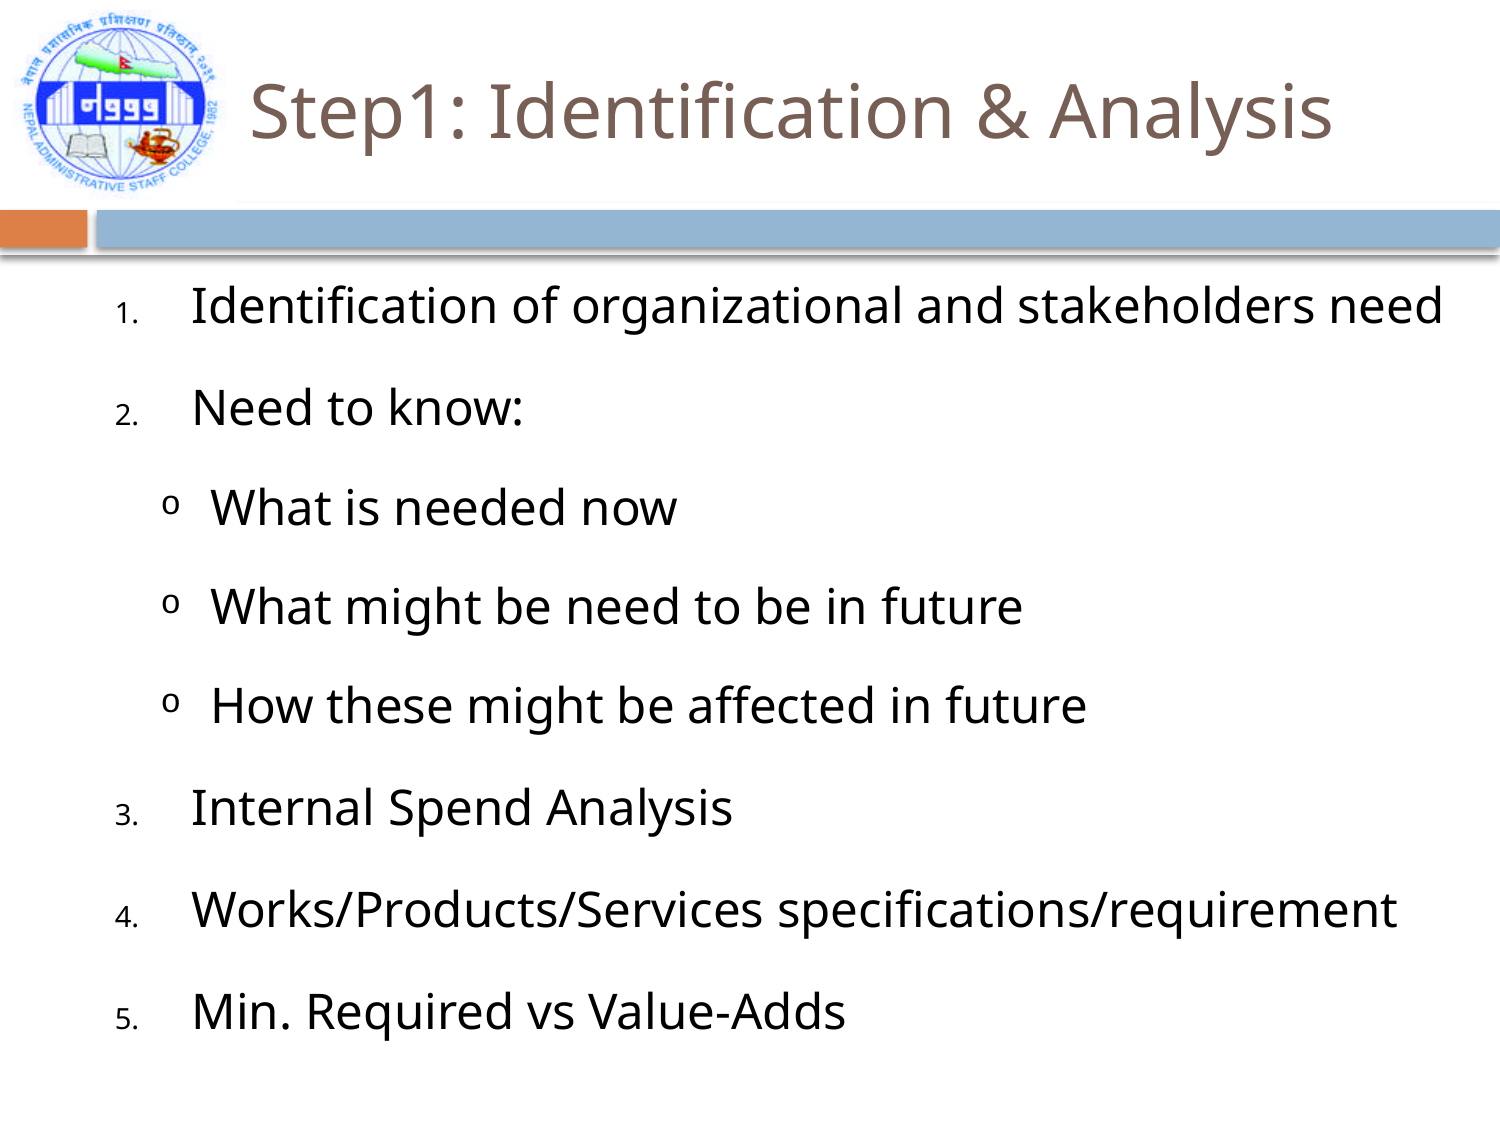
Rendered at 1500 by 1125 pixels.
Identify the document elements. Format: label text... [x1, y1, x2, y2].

text_box Step1: Identification & Analysis [234, 55, 1500, 161]
picture [1, 0, 236, 208]
list Identification of organizational and stakeholders need Need to know: What is needed now What might be need to be in future How these might be affected in future Internal Spend Analysis Works/Products/Services specifications/requirement Min. Required vs Value-Adds [99, 237, 1475, 1125]
